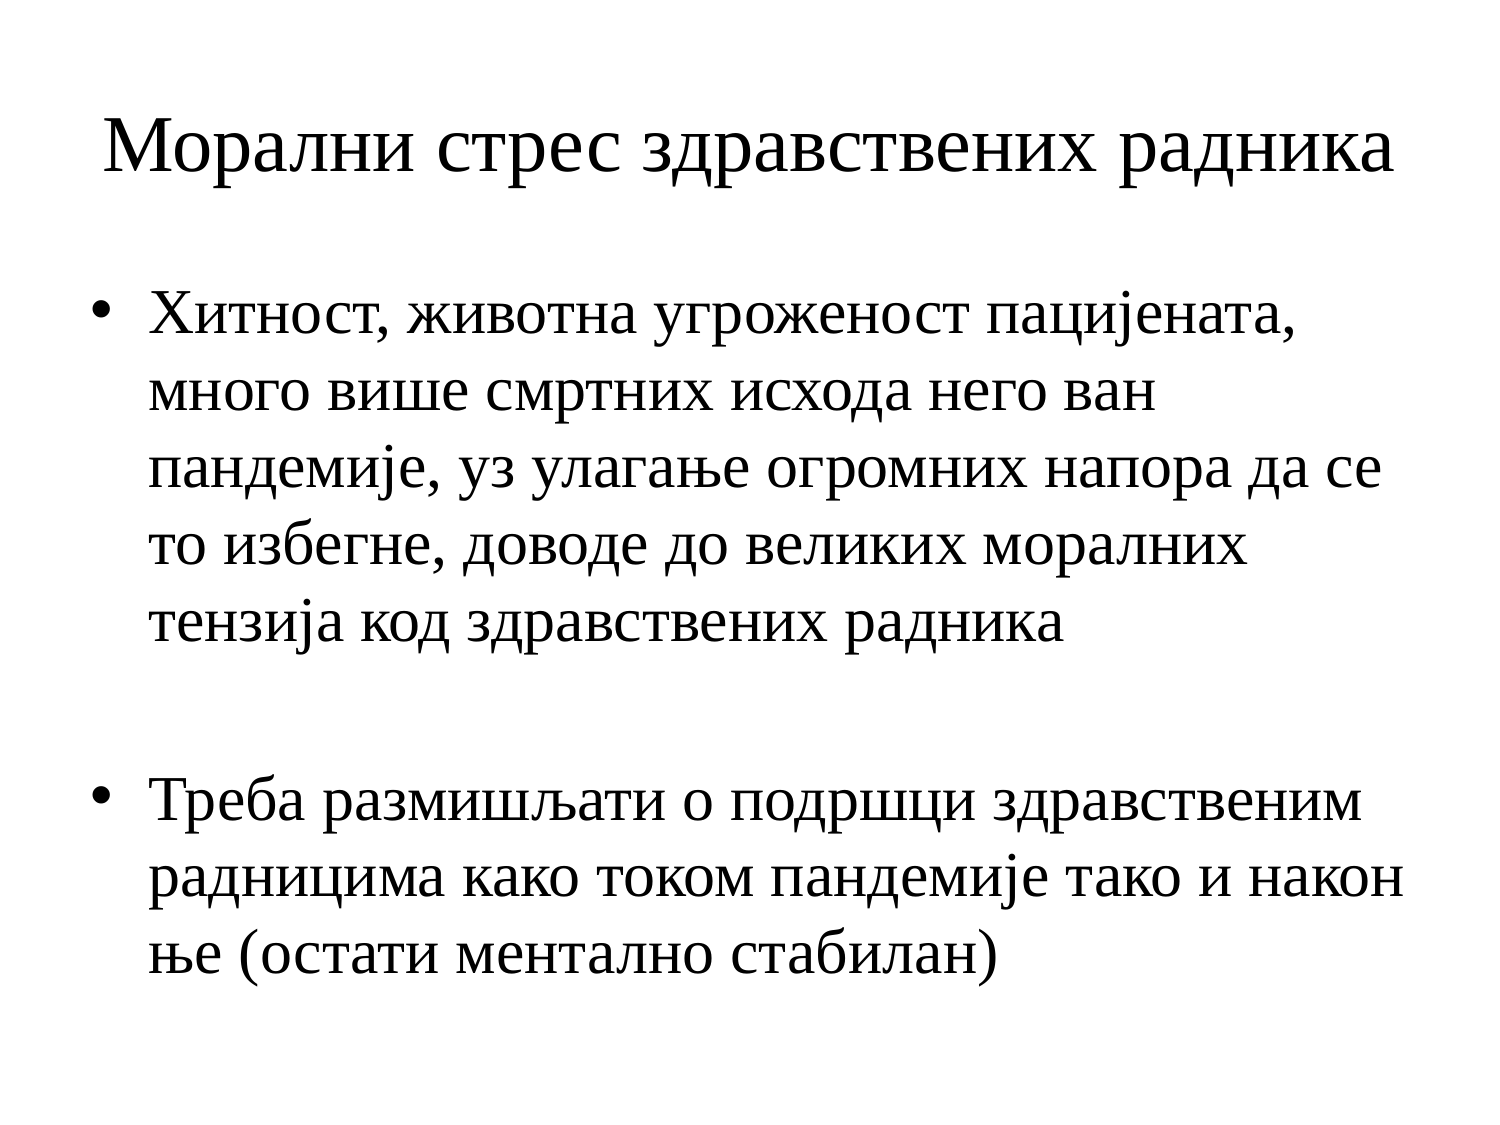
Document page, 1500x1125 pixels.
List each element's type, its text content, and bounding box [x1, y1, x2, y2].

title Морални стрес здравствених радника [75, 45, 1425, 233]
list Хитност, животна угроженост пацијената, много више смртних исхода него ван пандемије, уз улагање огромних напора да се то избегне, доводе до великих моралних тензија код здравствених радника Треба размишљати о подршци здравственим радницима како током пандемије тако и након ње (остати ментално стабилан) [75, 262, 1425, 1005]
